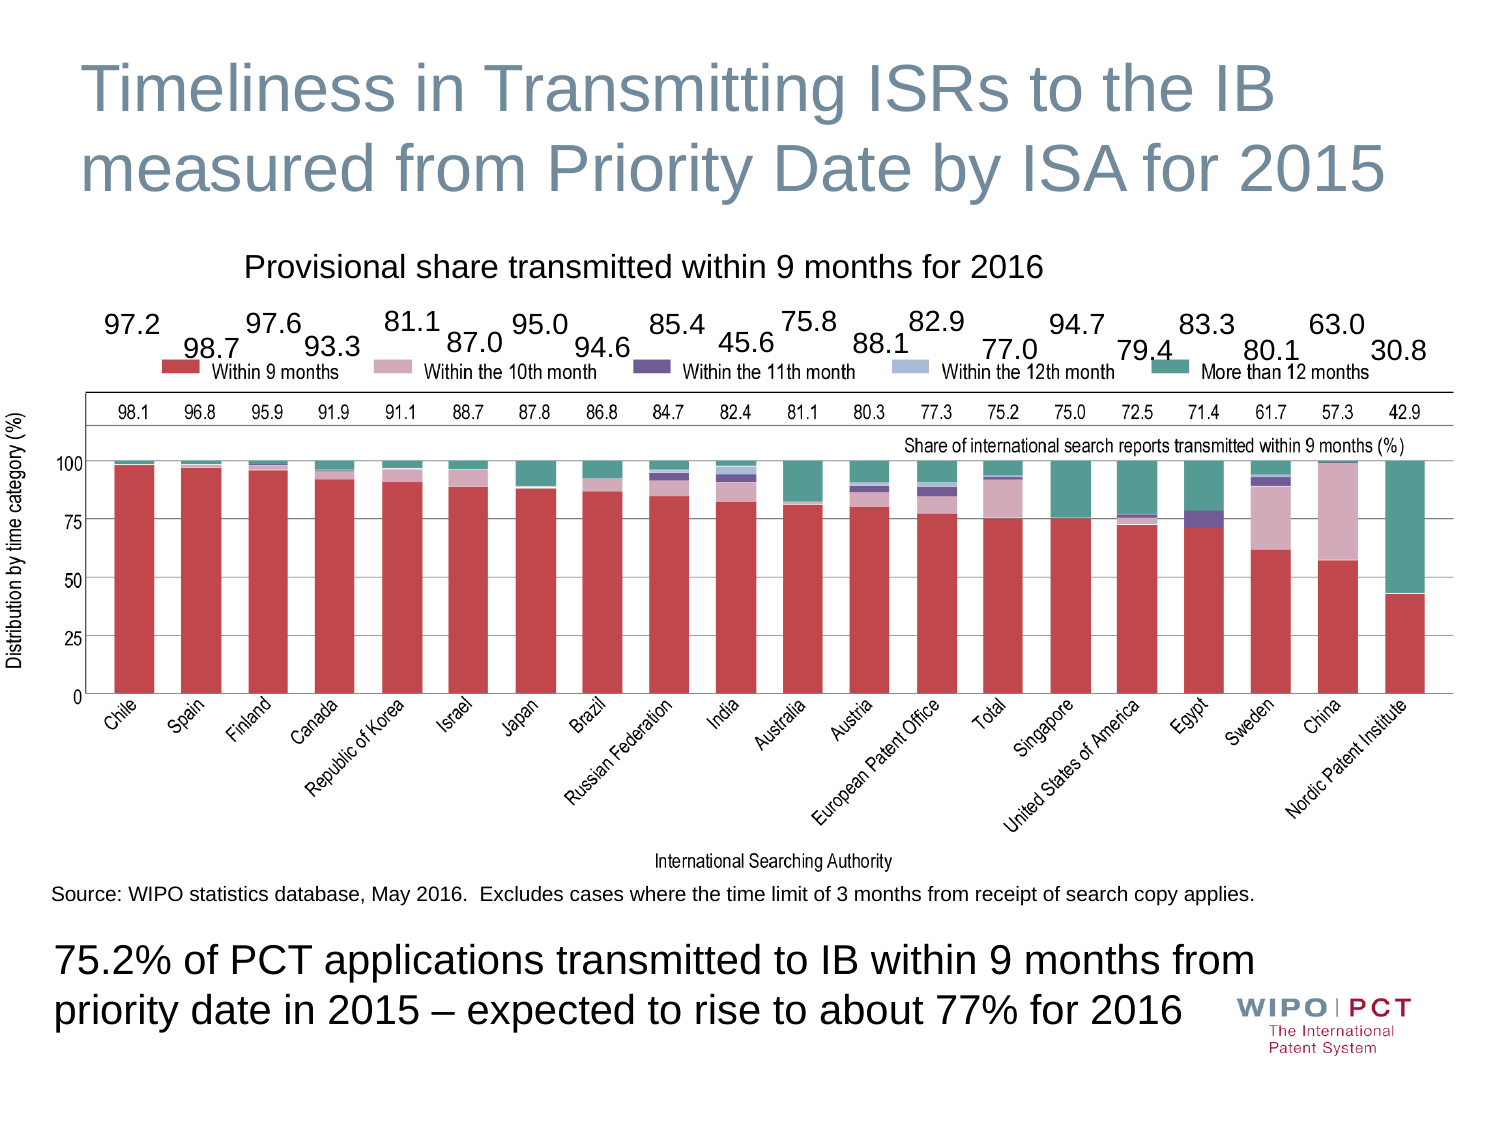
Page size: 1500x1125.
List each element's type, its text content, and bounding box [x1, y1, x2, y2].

title Timeliness in Transmitting ISRs to the IB measured from Priority Date by ISA for 2015 [65, 30, 1416, 219]
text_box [88, 294, 1443, 375]
picture [0, 0, 1500, 1125]
text_box 75.2% of PCT applications transmitted to IB within 9 months from priority date in 2015 – expected to rise to about 77% for 2016 [38, 925, 1294, 1041]
text_box Provisional share transmitted within 9 months for 2016 [17, 237, 1272, 293]
text_box Source: WIPO statistics database, May 2016. Excludes cases where the time limit of 3 months from receipt of search copy applies. [36, 883, 1309, 913]
